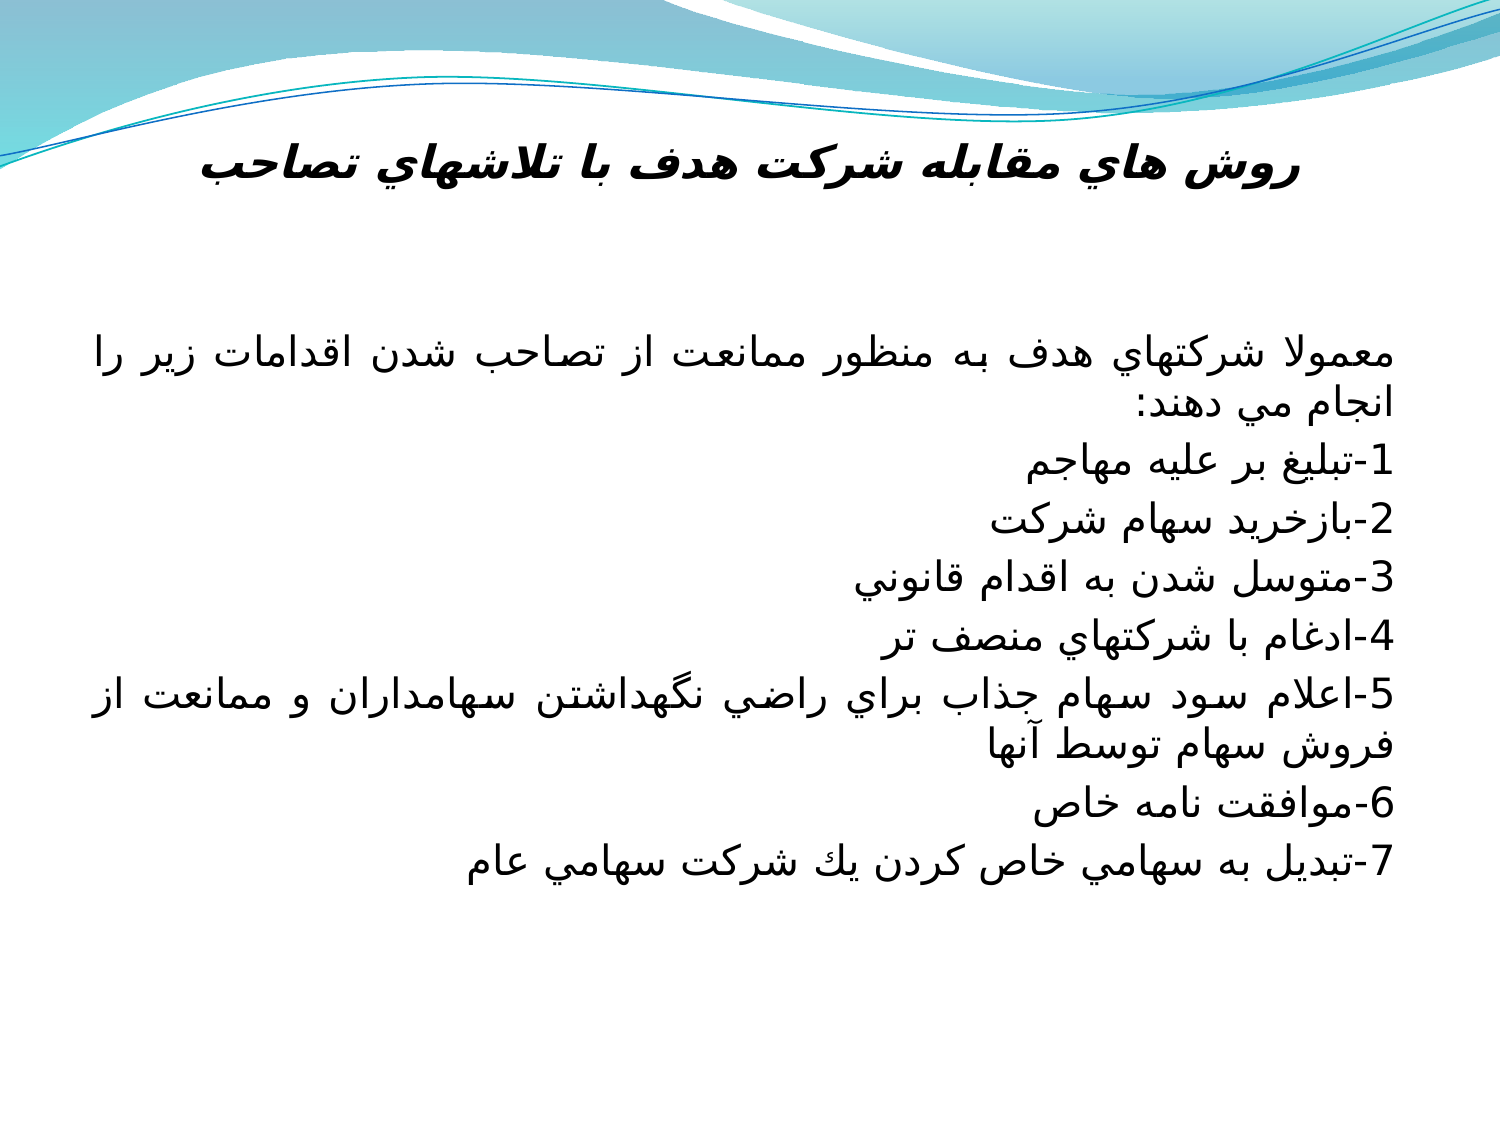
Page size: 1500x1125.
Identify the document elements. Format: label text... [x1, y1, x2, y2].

list معمولا شركتهاي هدف به منظور ممانعت از تصاحب شدن اقدامات زير را انجام مي دهند: 1-تبليغ بر عليه مهاجم 2-بازخريد سهام شركت 3-متوسل شدن به اقدام قانوني 4-ادغام با شركتهاي منصف تر 5-اعلام سود سهام جذاب براي راضي نگهداشتن سهامداران و ممانعت از فروش سهام توسط آنها 6-موافقت نامه خاص 7-تبديل به سهامي خاص كردن يك شركت سهامي عام [75, 317, 1425, 1038]
title روش هاي مقابله شركت هدف با تلاشهاي تصاحب [75, 115, 1425, 188]
